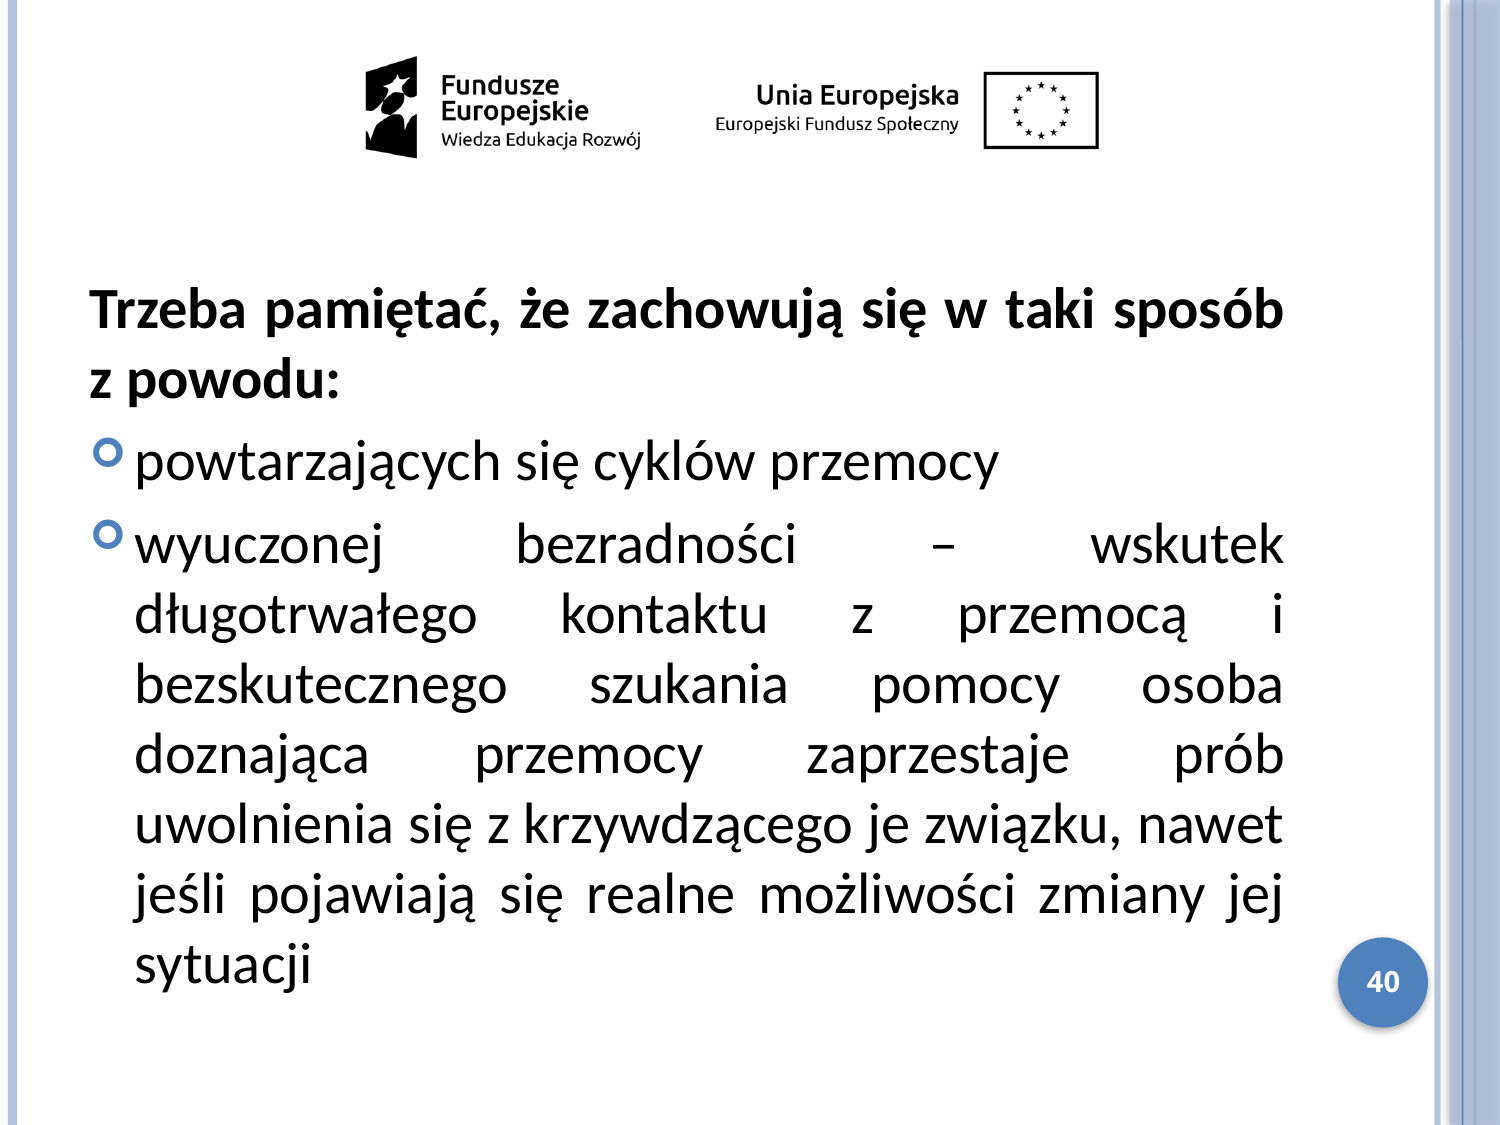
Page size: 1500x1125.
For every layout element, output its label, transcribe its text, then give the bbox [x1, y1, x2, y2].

picture [340, 30, 1124, 184]
list Trzeba pamiętać, że zachowują się w taki sposób z powodu: powtarzających się cyklów przemocy wyuczonej bezradności – wskutek długotrwałego kontaktu z przemocą i bezskutecznego szukania pomocy osoba doznająca przemocy zaprzestaje prób uwolnienia się z krzywdzącego je związku, nawet jeśli pojawiają się realne możliwości zmiany jej sytuacji [75, 262, 1300, 1062]
slide_number 40 [1333, 940, 1434, 1027]
